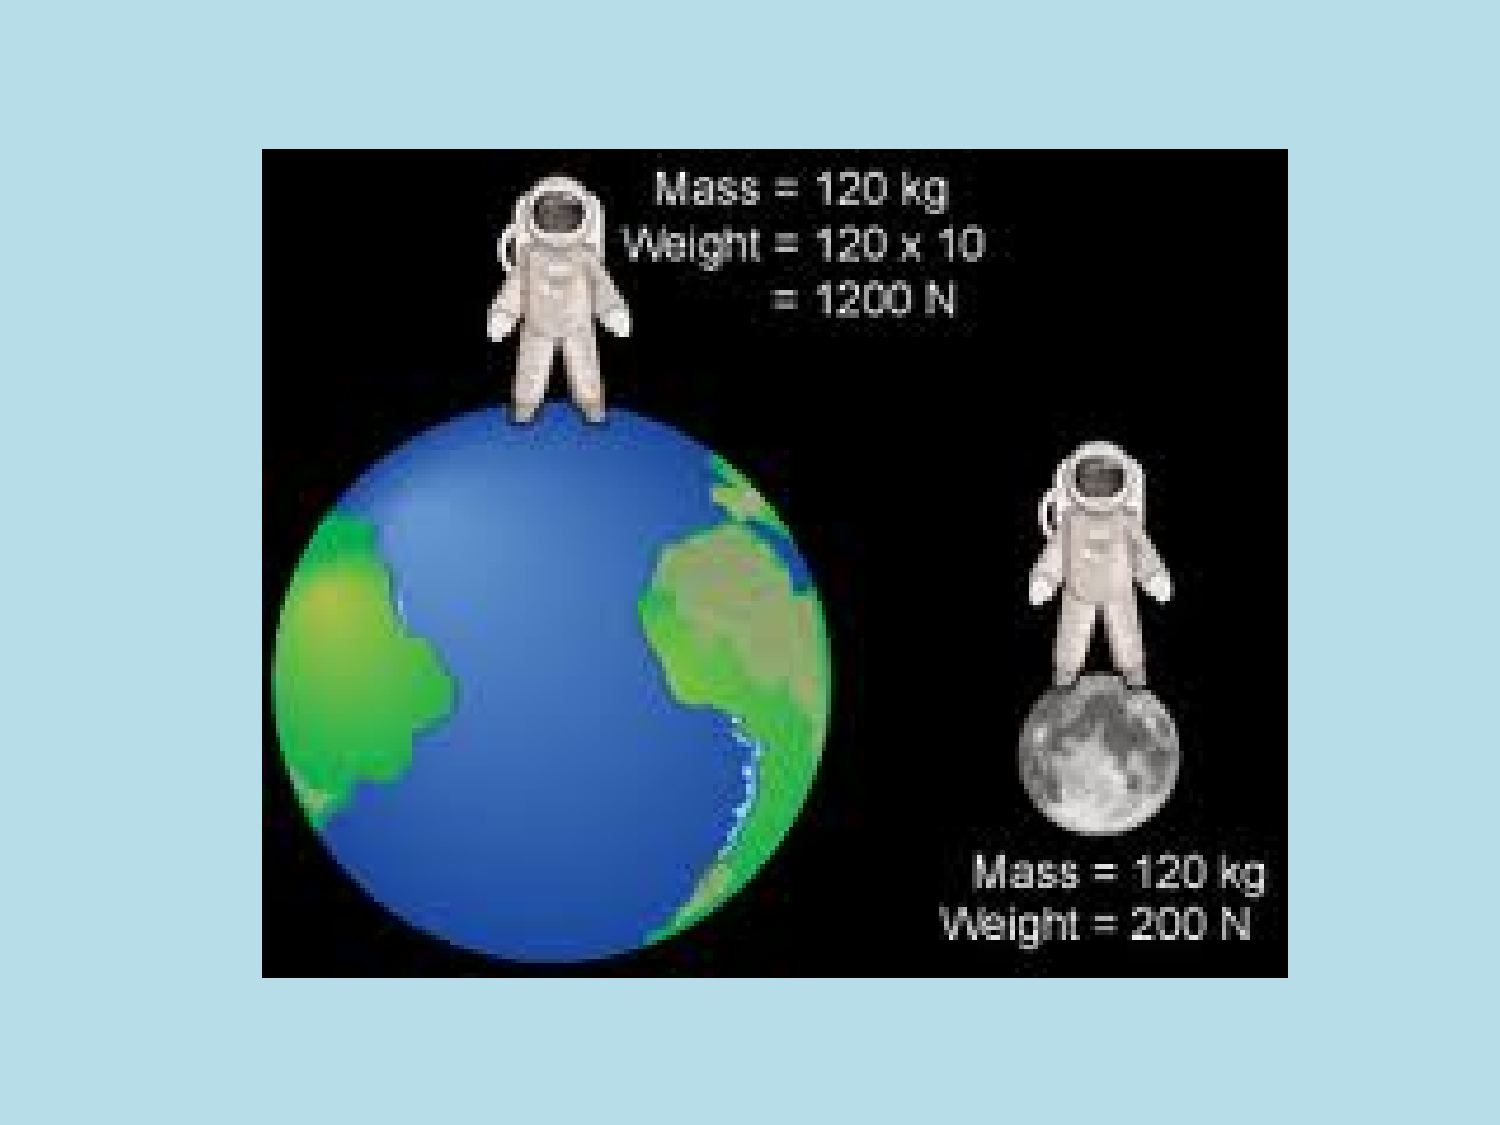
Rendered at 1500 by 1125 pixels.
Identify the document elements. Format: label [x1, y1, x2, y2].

picture [262, 149, 1288, 978]
